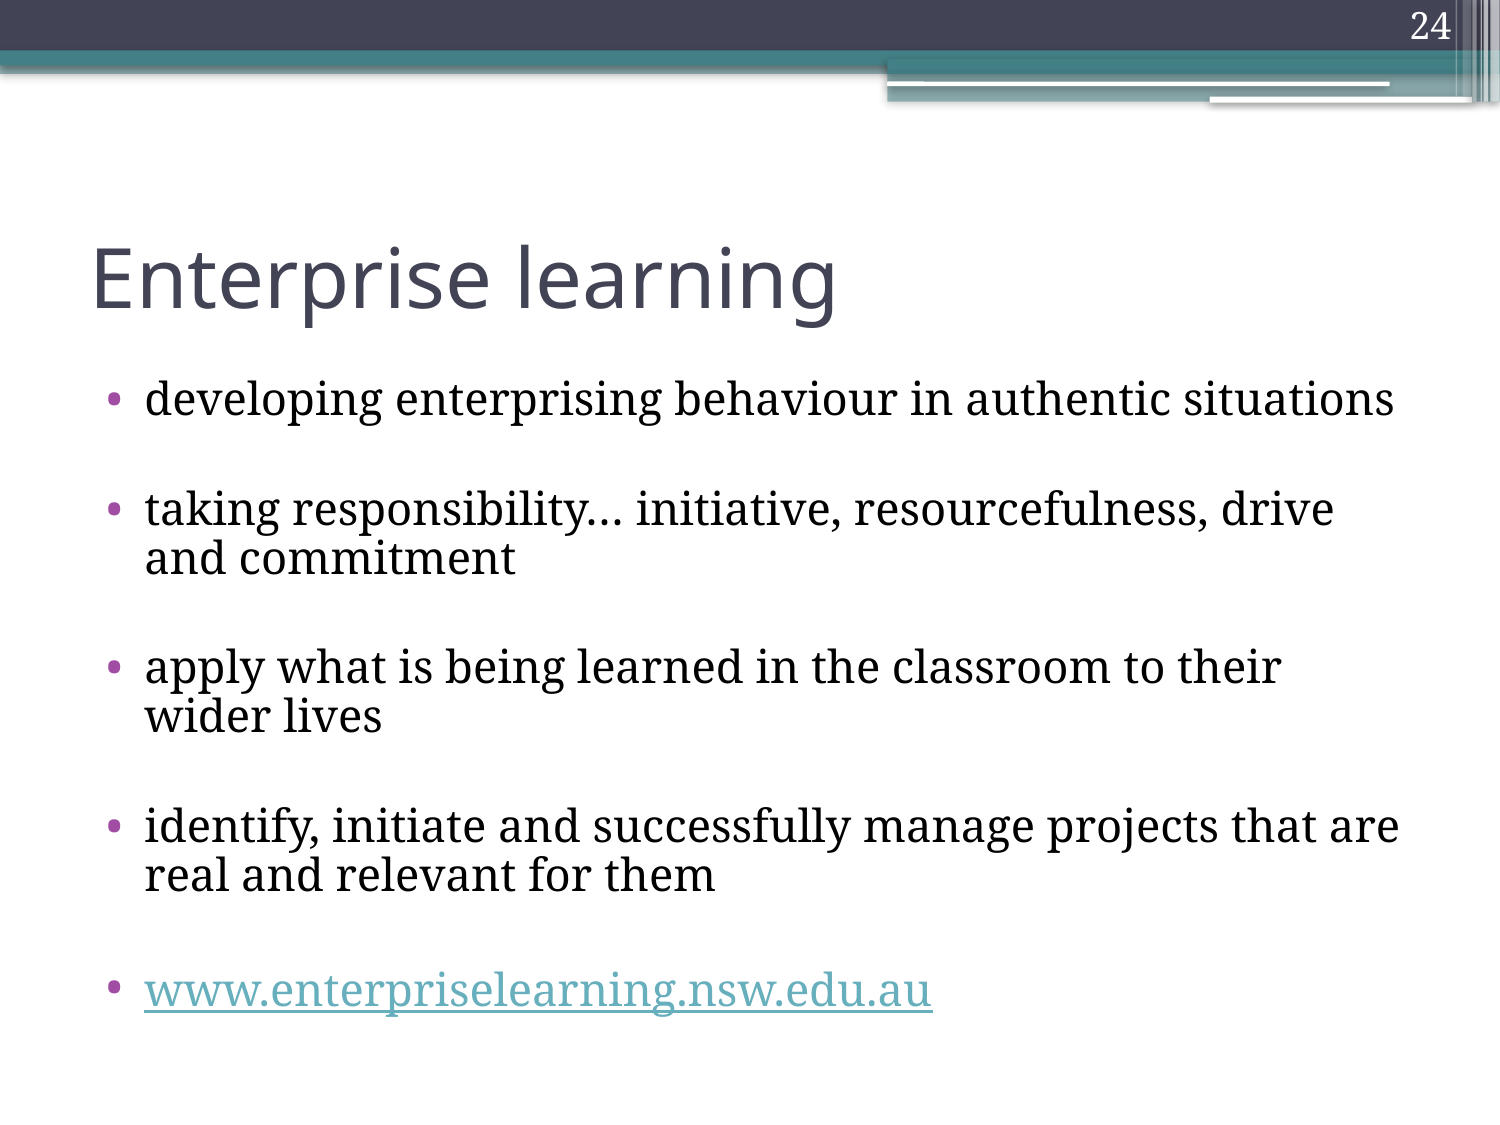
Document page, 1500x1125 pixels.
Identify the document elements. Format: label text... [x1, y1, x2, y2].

slide_number 24 [1341, 0, 1466, 61]
list developing enterprising behaviour in authentic situations taking responsibility… initiative, resourcefulness, drive and commitment apply what is being learned in the classroom to their wider lives identify, initiate and successfully manage projects that are real and relevant for them www.enterpriselearning.nsw.edu.au [75, 368, 1425, 1079]
title Enterprise learning [75, 187, 1425, 363]
